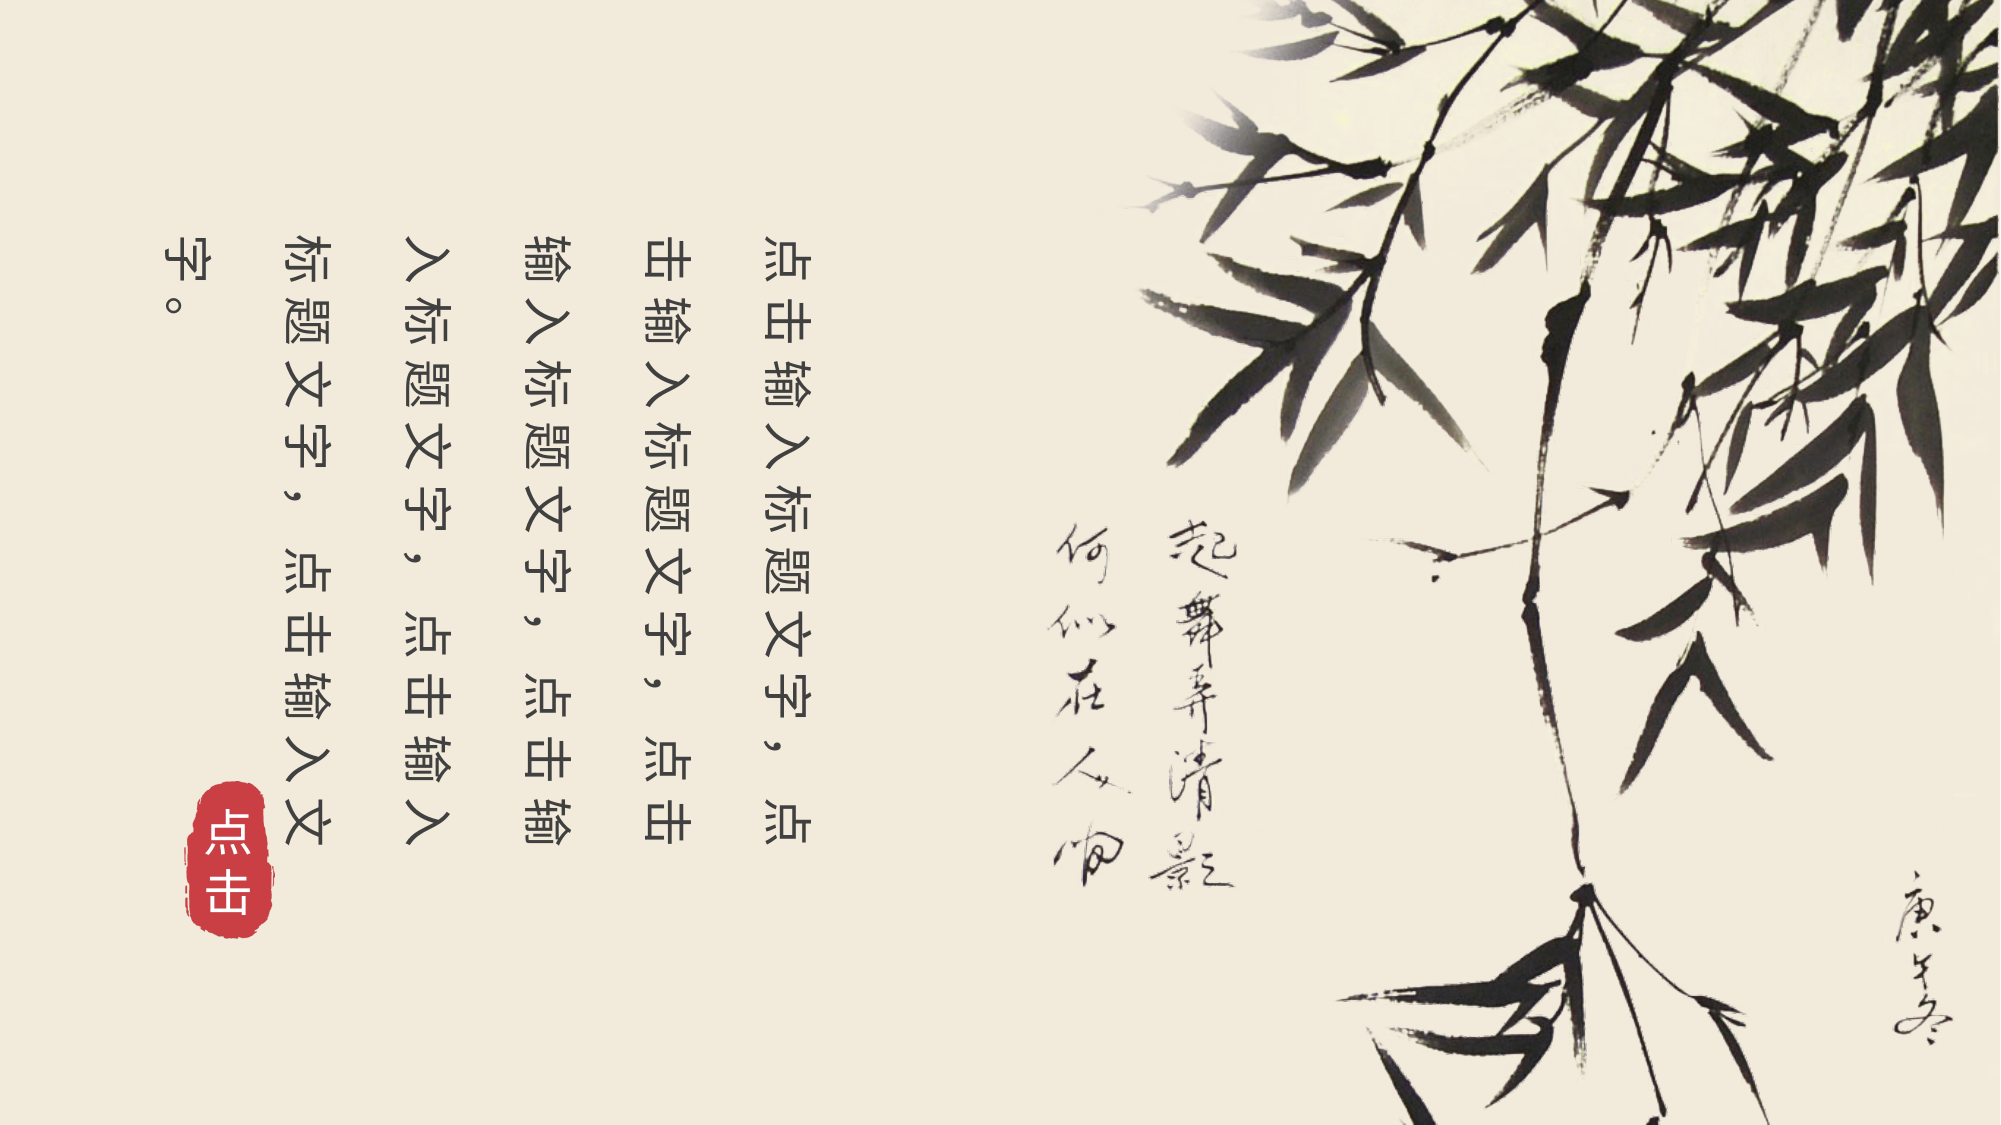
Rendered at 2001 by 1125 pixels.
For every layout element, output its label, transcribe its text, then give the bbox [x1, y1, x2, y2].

text_box 点击输入标题文字，点击输入标题文字，点击输入标题文字，点击输入标题文字，点击输入标题文字，点击输入文字。 [250, 219, 499, 931]
picture [499, 0, 2000, 1125]
picture [96, 739, 365, 1008]
